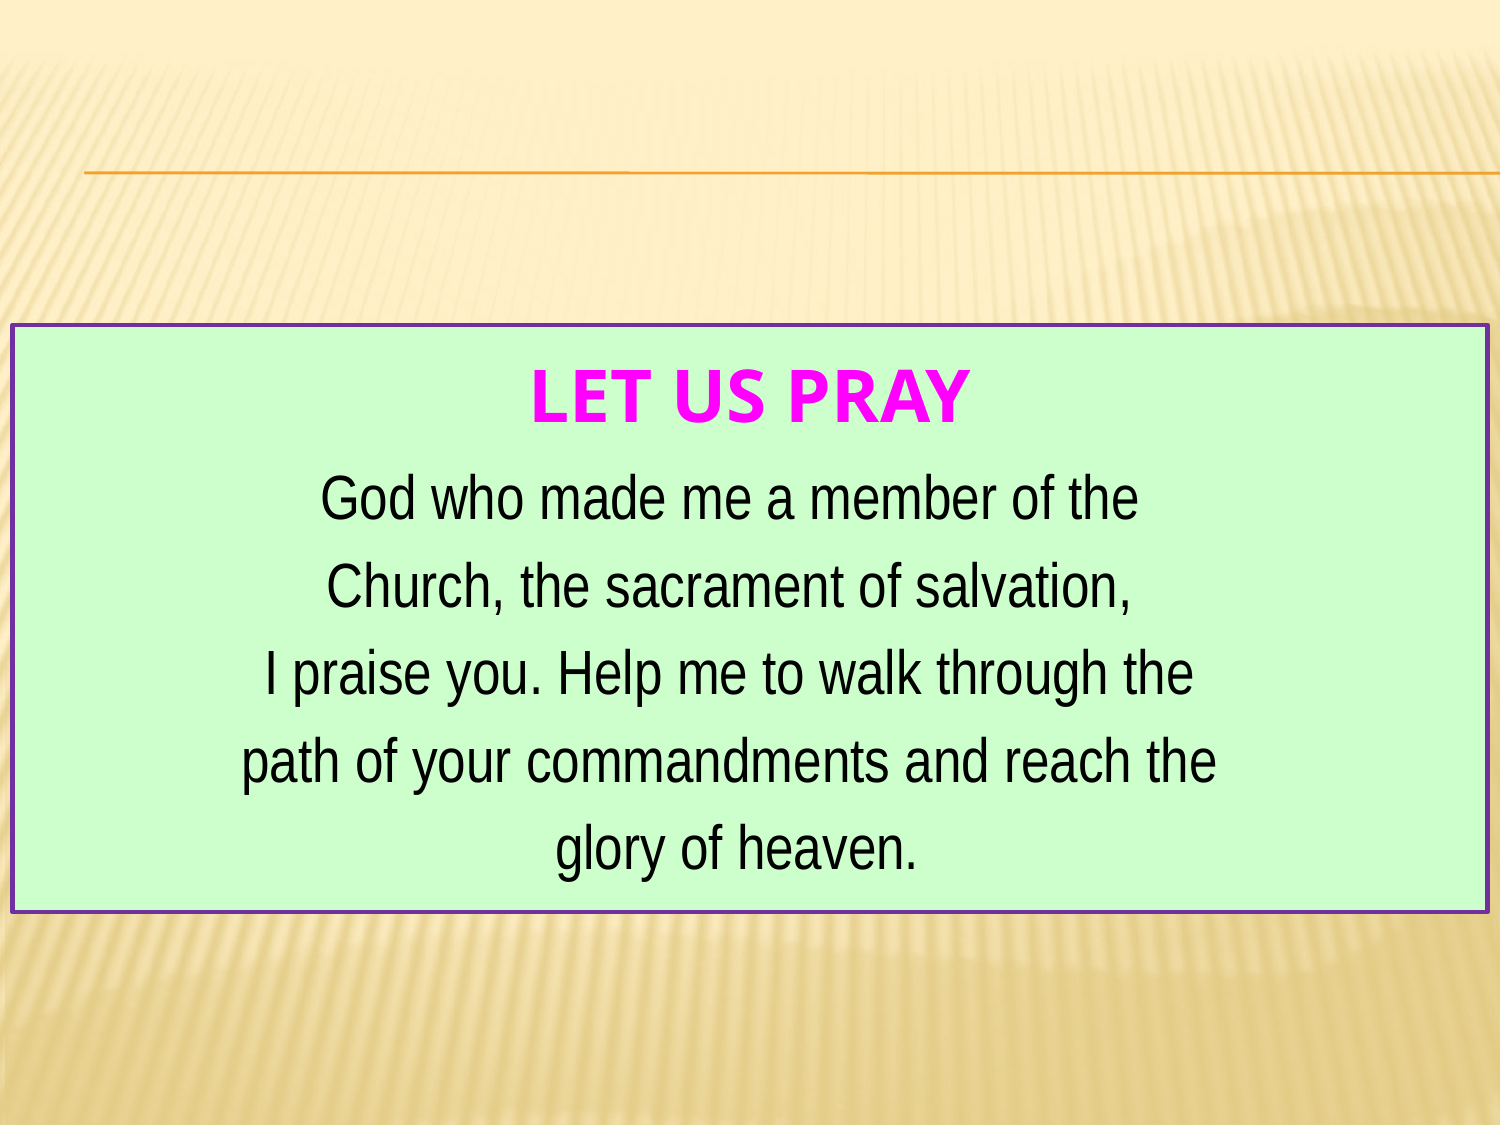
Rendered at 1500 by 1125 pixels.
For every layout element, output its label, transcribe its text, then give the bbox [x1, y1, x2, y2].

title Let us Pray [150, 324, 1350, 450]
list God who made me a member of the Church, the sacrament of salvation, I praise you. Help me to walk through the path of your commandments and reach the glory of heaven. [12, 450, 1463, 638]
text_box [10, 323, 1490, 914]
